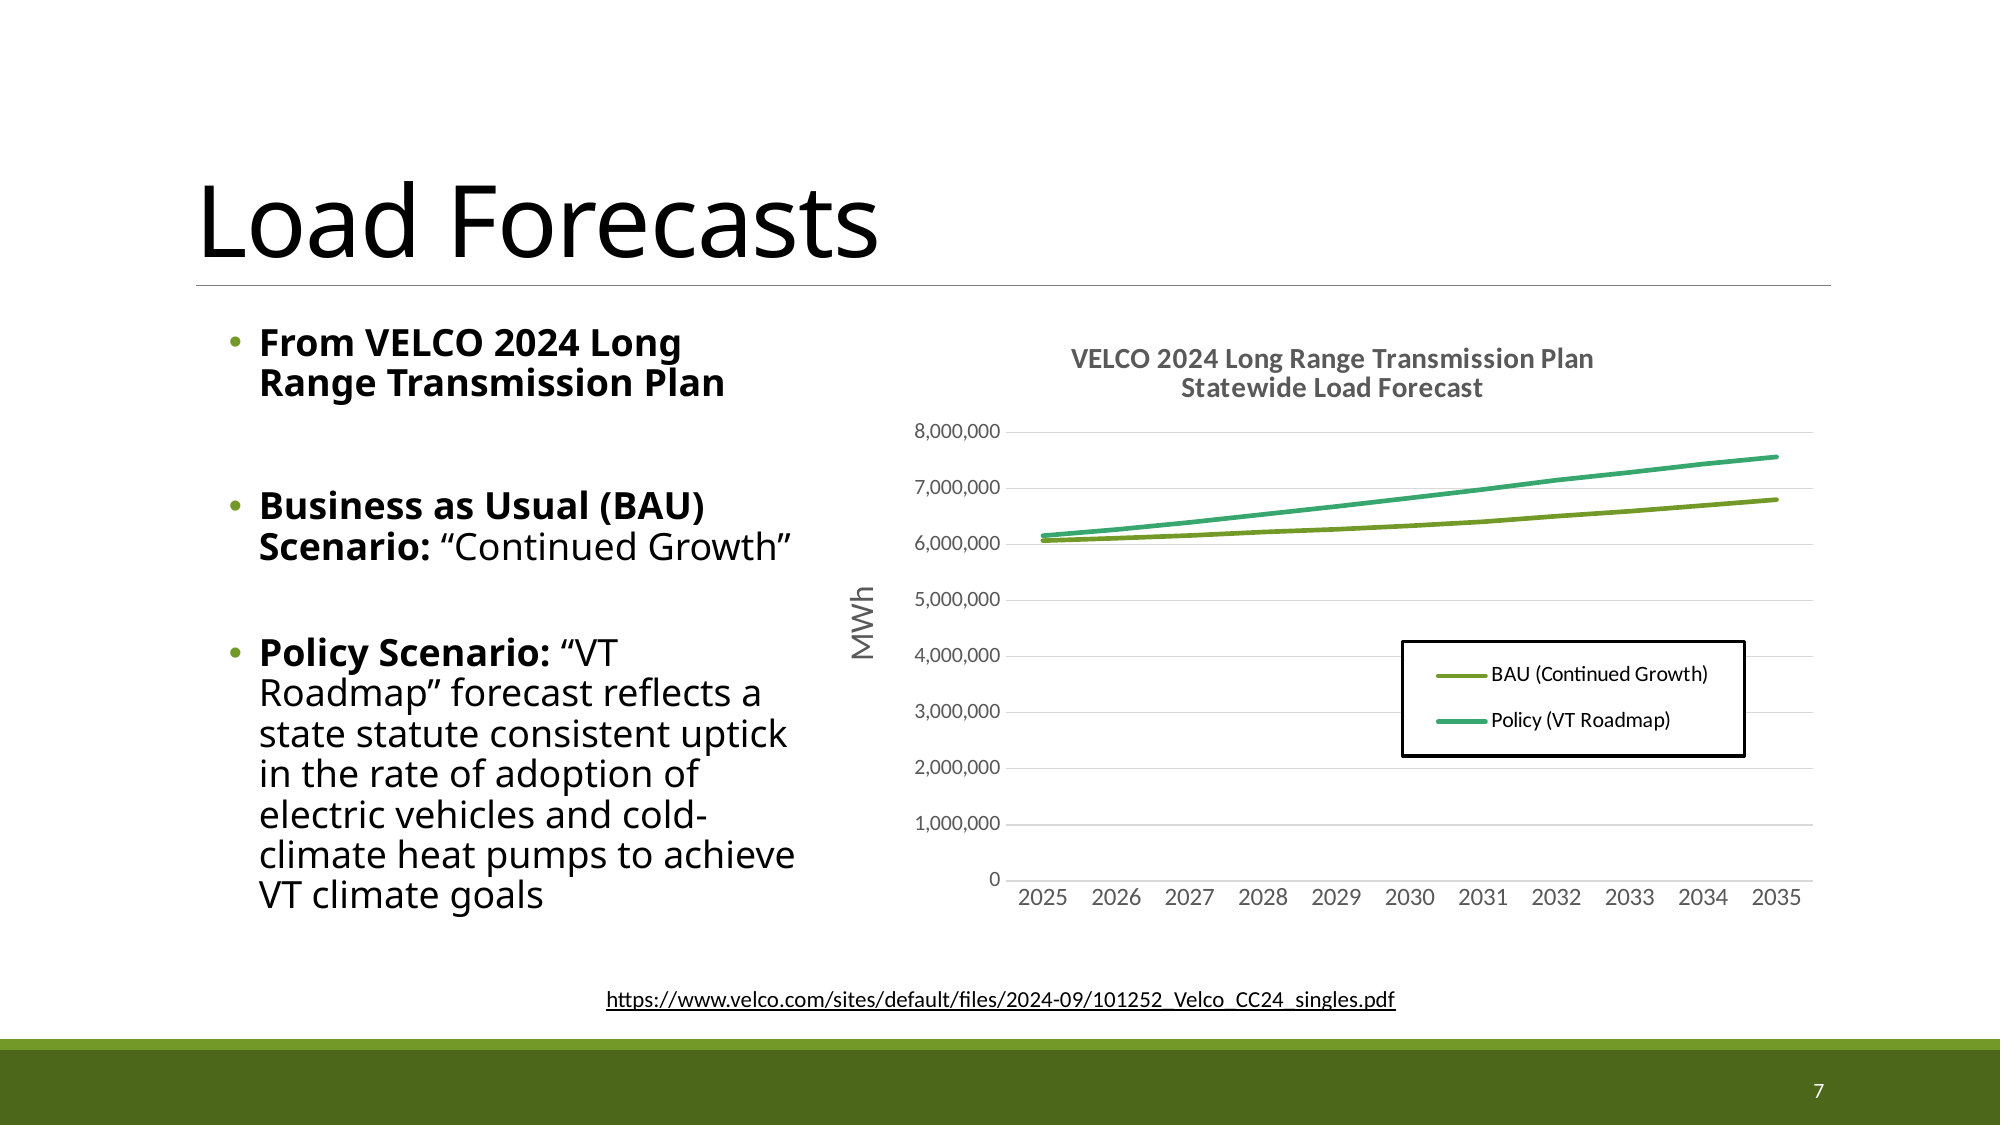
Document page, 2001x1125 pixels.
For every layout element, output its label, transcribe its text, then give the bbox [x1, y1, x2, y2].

slide_number 7 [1624, 1059, 1840, 1120]
text_box https://www.velco.com/sites/default/files/2024-09/101252_Velco_CC24_singles.pdf [591, 977, 2000, 1020]
title Load Forecasts [180, 47, 1830, 285]
list From VELCO 2024 Long Range Transmission Plan Business as Usual (BAU) Scenario: “Continued Growth” Policy Scenario: “VT Roadmap” forecast reflects a state statute consistent uptick in the rate of adoption of electric vehicles and cold-climate heat pumps to achieve VT climate goals [195, 316, 805, 968]
chart [835, 316, 1831, 968]
